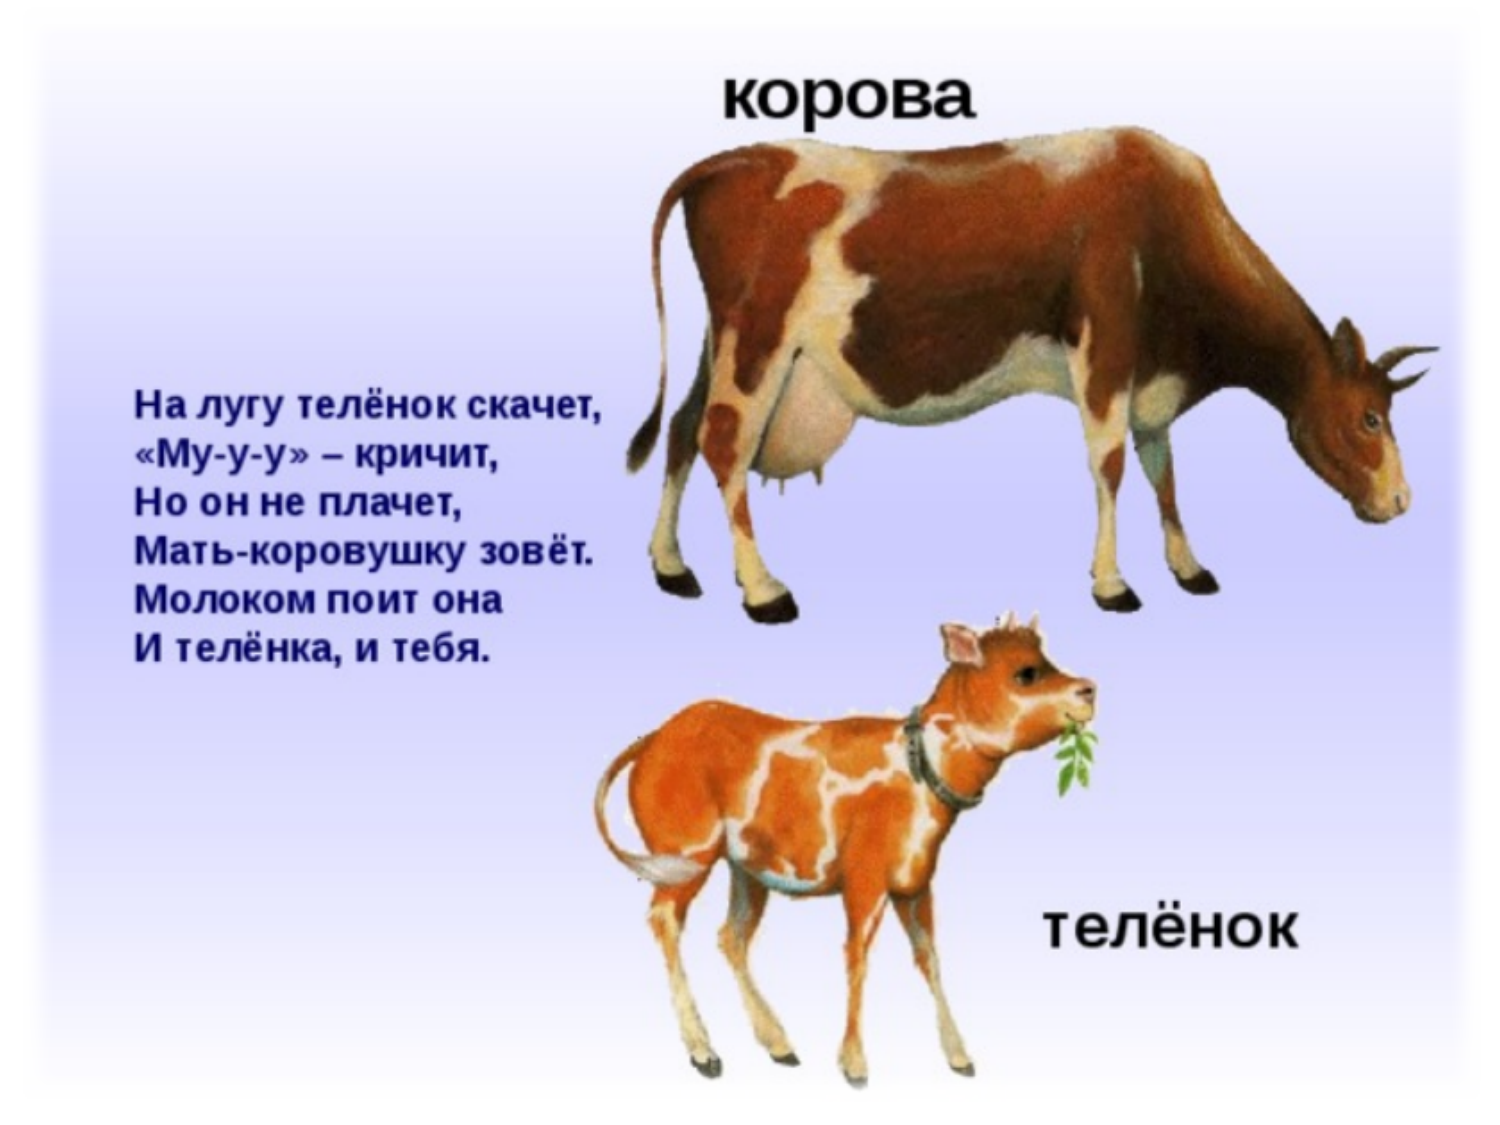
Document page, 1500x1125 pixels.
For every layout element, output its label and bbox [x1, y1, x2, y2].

list [23, 6, 1483, 1102]
